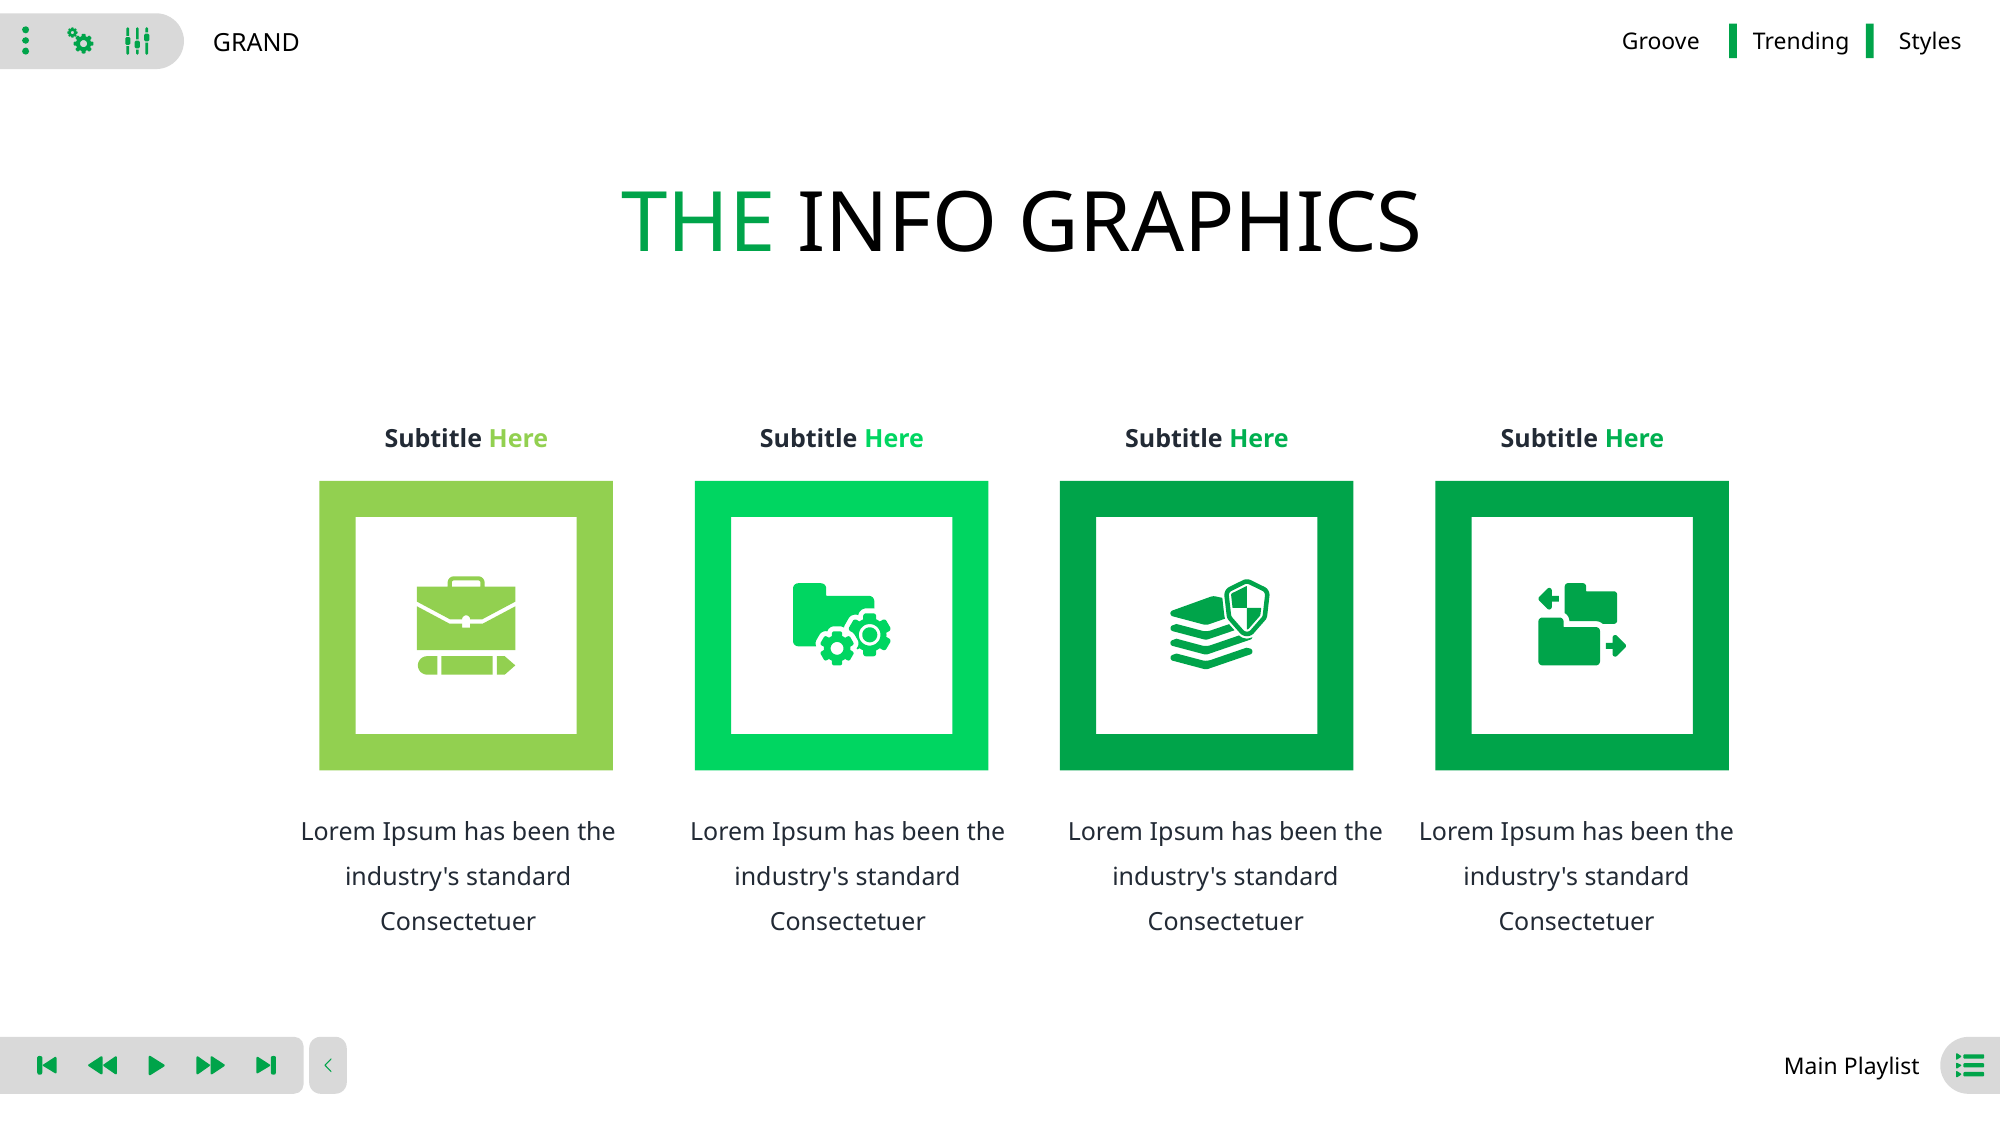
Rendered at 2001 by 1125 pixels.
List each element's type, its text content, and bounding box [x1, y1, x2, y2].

text_box [1059, 480, 1354, 771]
text_box [134, 27, 140, 55]
text_box Lorem Ipsum has been the industry's standard Consectetuer [1386, 793, 1767, 964]
text_box [0, 12, 186, 71]
text_box GRAND [197, 19, 315, 64]
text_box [67, 27, 94, 54]
text_box Subtitle Here [369, 415, 564, 461]
text_box [22, 26, 30, 34]
text_box Lorem Ipsum has been the industry's standard Consectetuer [657, 793, 1035, 964]
text_box [22, 47, 30, 55]
text_box Lorem Ipsum has been the industry's standard Consectetuer [1035, 793, 1386, 964]
text_box Subtitle Here [745, 415, 939, 461]
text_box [0, 1036, 304, 1094]
text_box [1939, 1035, 2000, 1095]
text_box [1963, 1063, 1985, 1068]
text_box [416, 576, 516, 675]
text_box Subtitle Here [1110, 415, 1304, 461]
text_box [1956, 1062, 1962, 1069]
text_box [1170, 579, 1270, 670]
text_box [319, 480, 613, 771]
text_box [694, 480, 989, 771]
text_box [1963, 1054, 1985, 1059]
text_box Main Playlist [1766, 1043, 1937, 1087]
text_box THE INFO GRAPHICS [506, 161, 1539, 276]
text_box [22, 37, 30, 44]
text_box [1435, 480, 1729, 771]
text_box [308, 1035, 348, 1095]
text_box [1538, 583, 1626, 666]
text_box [1604, 19, 1978, 62]
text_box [793, 583, 891, 666]
text_box [144, 27, 150, 55]
text_box [1963, 1071, 1985, 1077]
text_box Subtitle Here [1485, 415, 1680, 461]
text_box Lorem Ipsum has been the industry's standard Consectetuer [268, 793, 649, 964]
text_box [324, 1058, 332, 1073]
text_box [125, 37, 131, 45]
text_box [1956, 1071, 1962, 1078]
text_box [1956, 1053, 1962, 1060]
